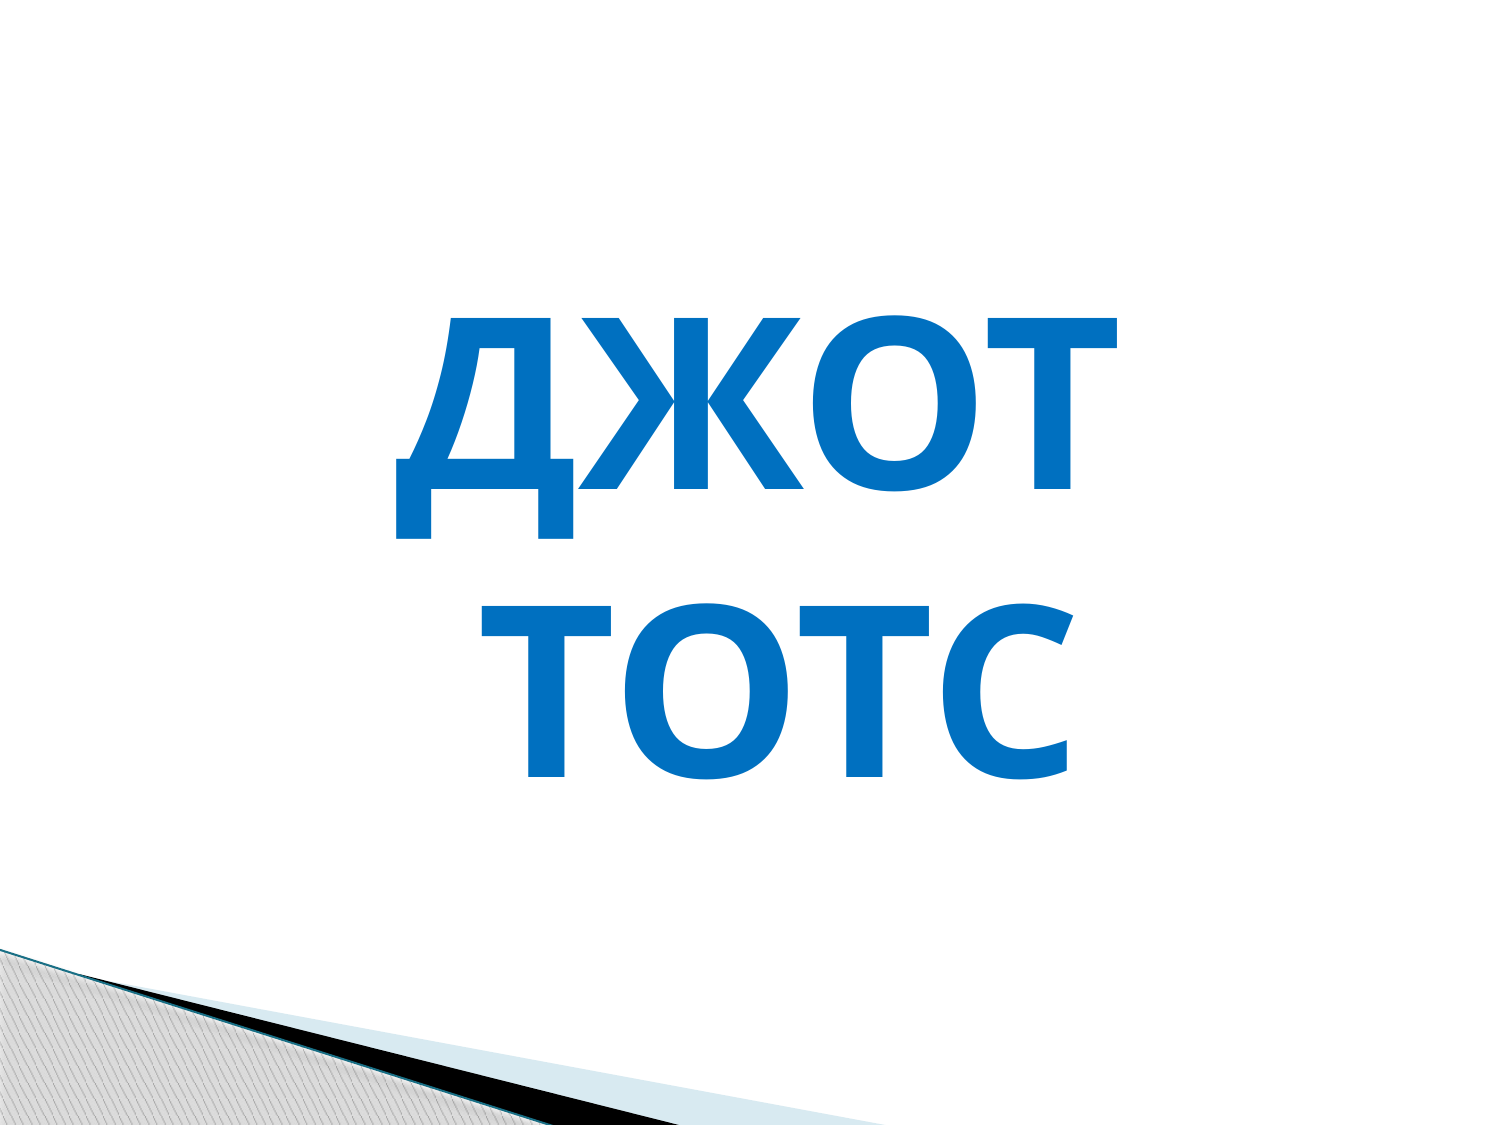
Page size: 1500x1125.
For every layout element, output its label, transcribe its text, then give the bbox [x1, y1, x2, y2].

list ДЖОТ ТОТС [75, 243, 1425, 986]
